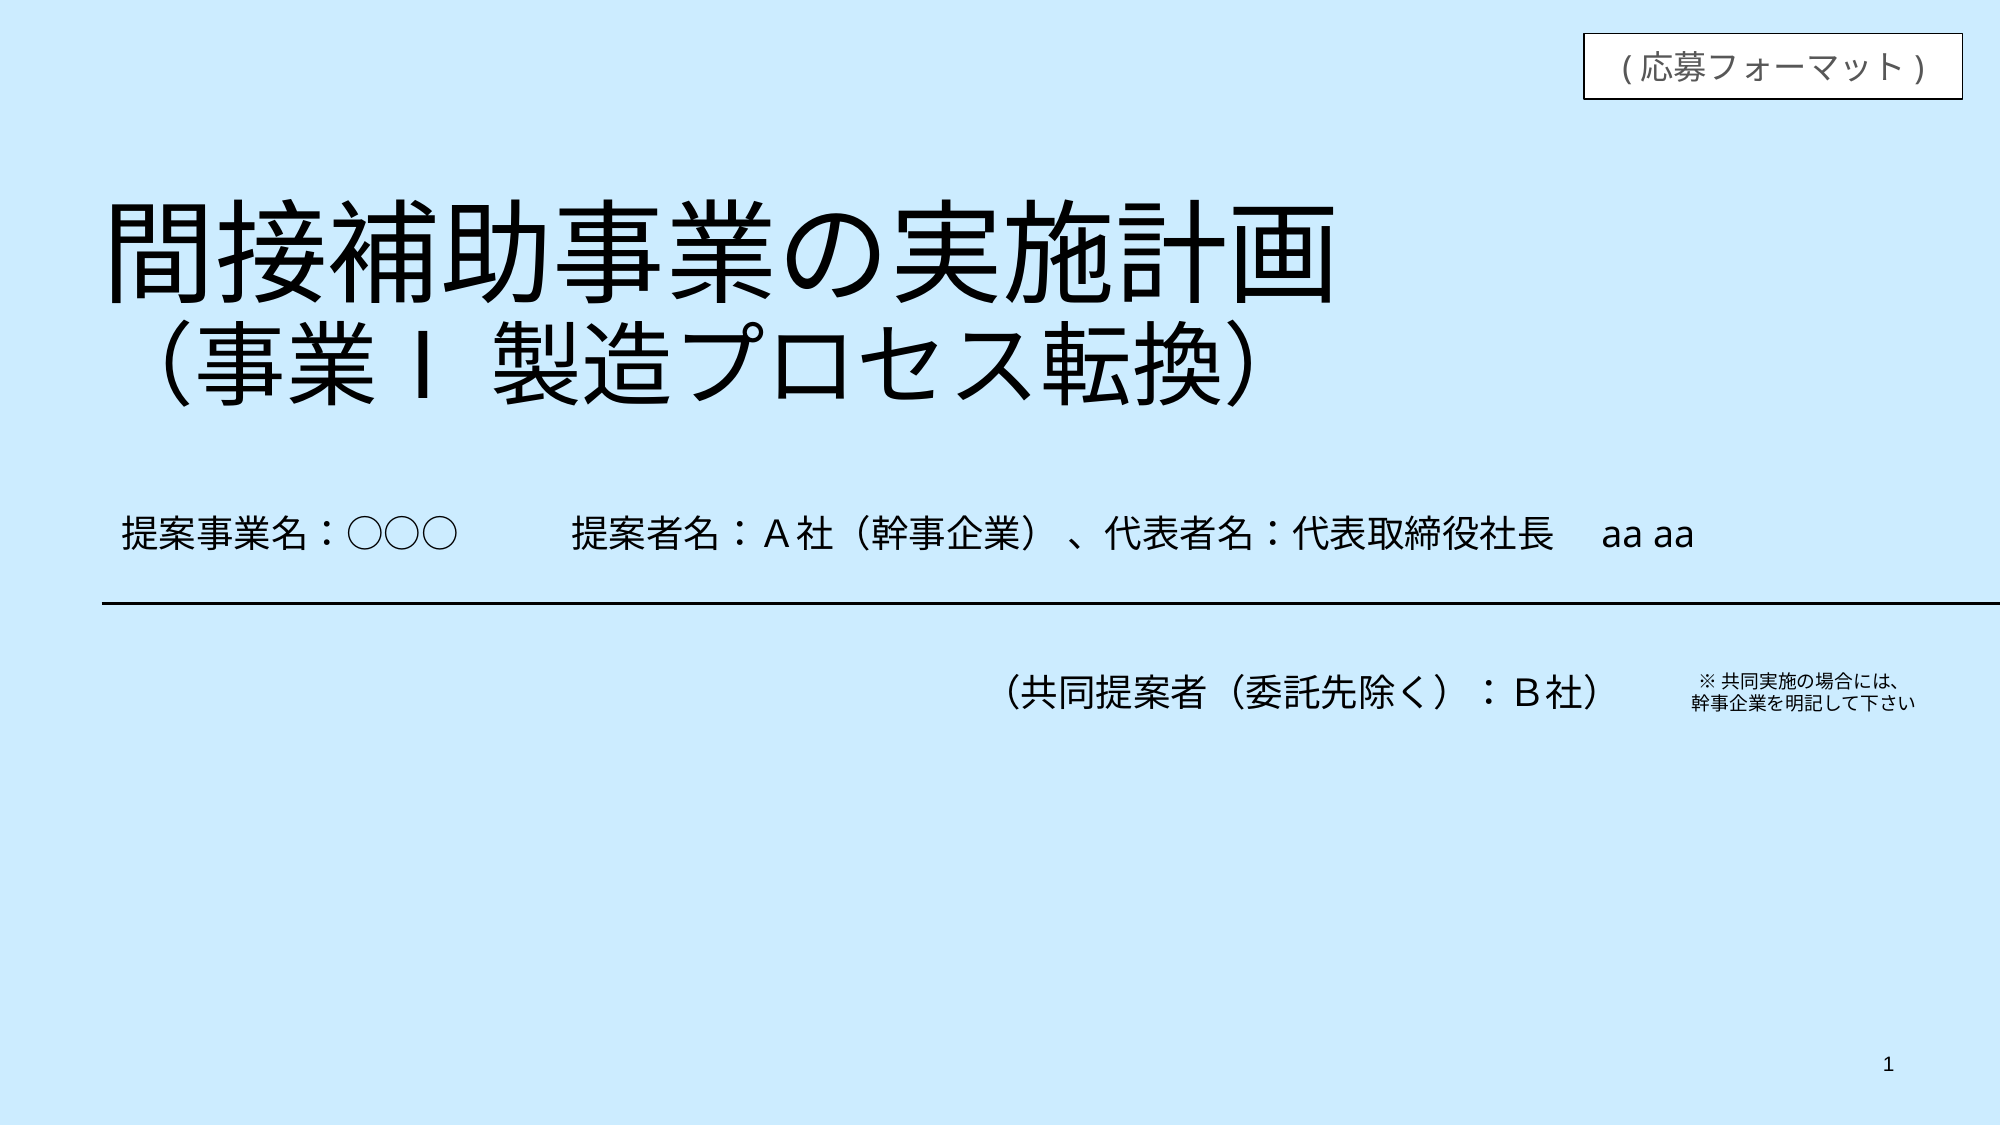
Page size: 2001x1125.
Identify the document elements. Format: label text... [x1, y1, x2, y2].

title 間接補助事業の実施計画 （事業Ⅰ 製造プロセス転換） [102, 197, 1897, 440]
text_box (応募フォーマット) [1583, 33, 1964, 100]
text_box ※共同実施の場合には、 幹事企業を明記して下さい [1669, 663, 1939, 721]
text_box 提案事業名：○○○ 提案者名：Ａ社（幹事企業） 、代表者名：代表取締役社長 aa aa [106, 493, 2000, 572]
text_box （共同提案者（委託先除く）：Ｂ社） [967, 651, 1878, 732]
